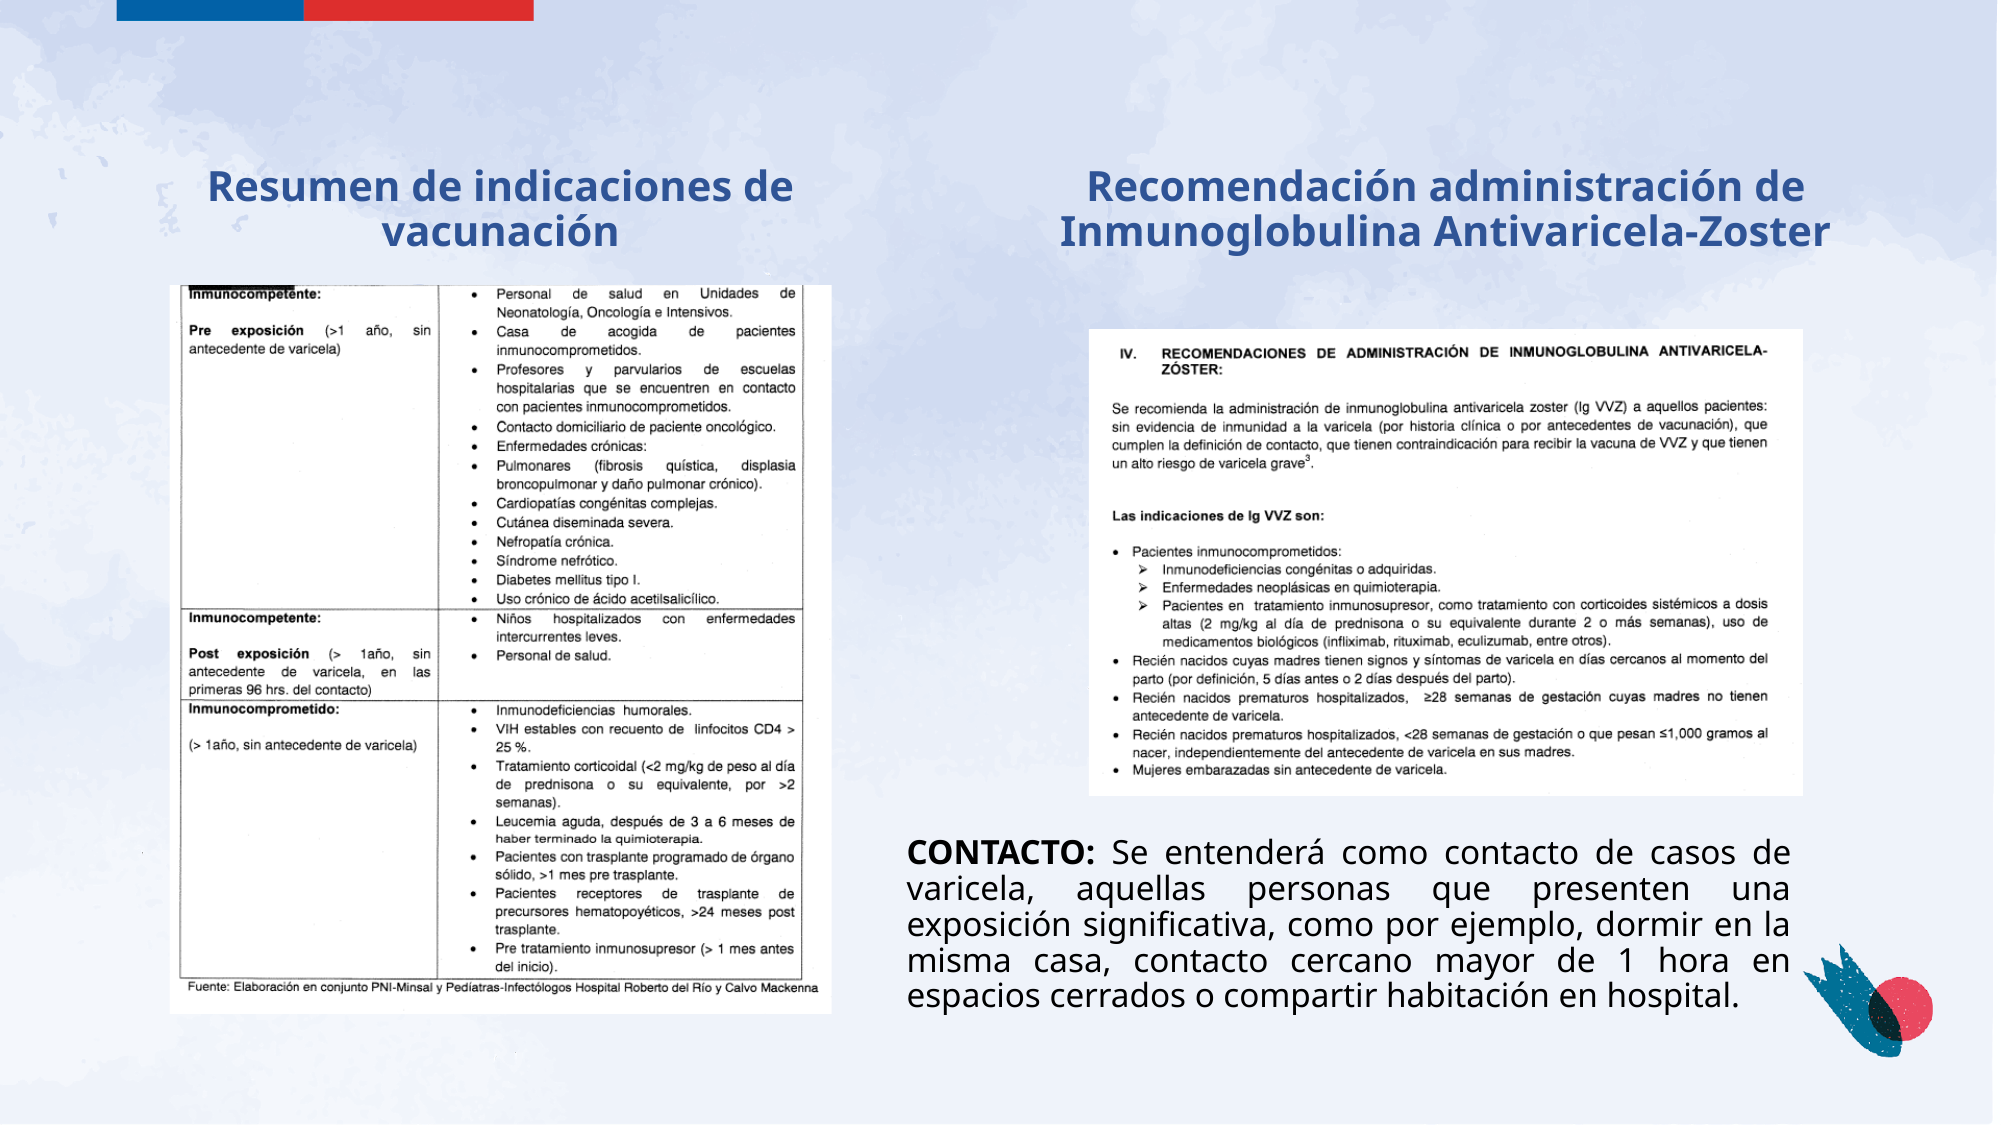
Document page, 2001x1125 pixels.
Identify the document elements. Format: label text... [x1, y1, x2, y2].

title Resumen de indicaciones de vacunación [184, 158, 818, 264]
text_box Recomendación administración de Inmunoglobulina Antivaricela-Zoster [987, 158, 1904, 264]
text_box CONTACTO: Se entenderá como contacto de casos de varicela, aquellas personas que presenten una exposición significativa, como por ejemplo, dormir en la misma casa, contacto cercano mayor de 1 hora en espacios cerrados o compartir habitación en hospital. [891, 828, 1808, 1061]
picture [0, 0, 2001, 1125]
